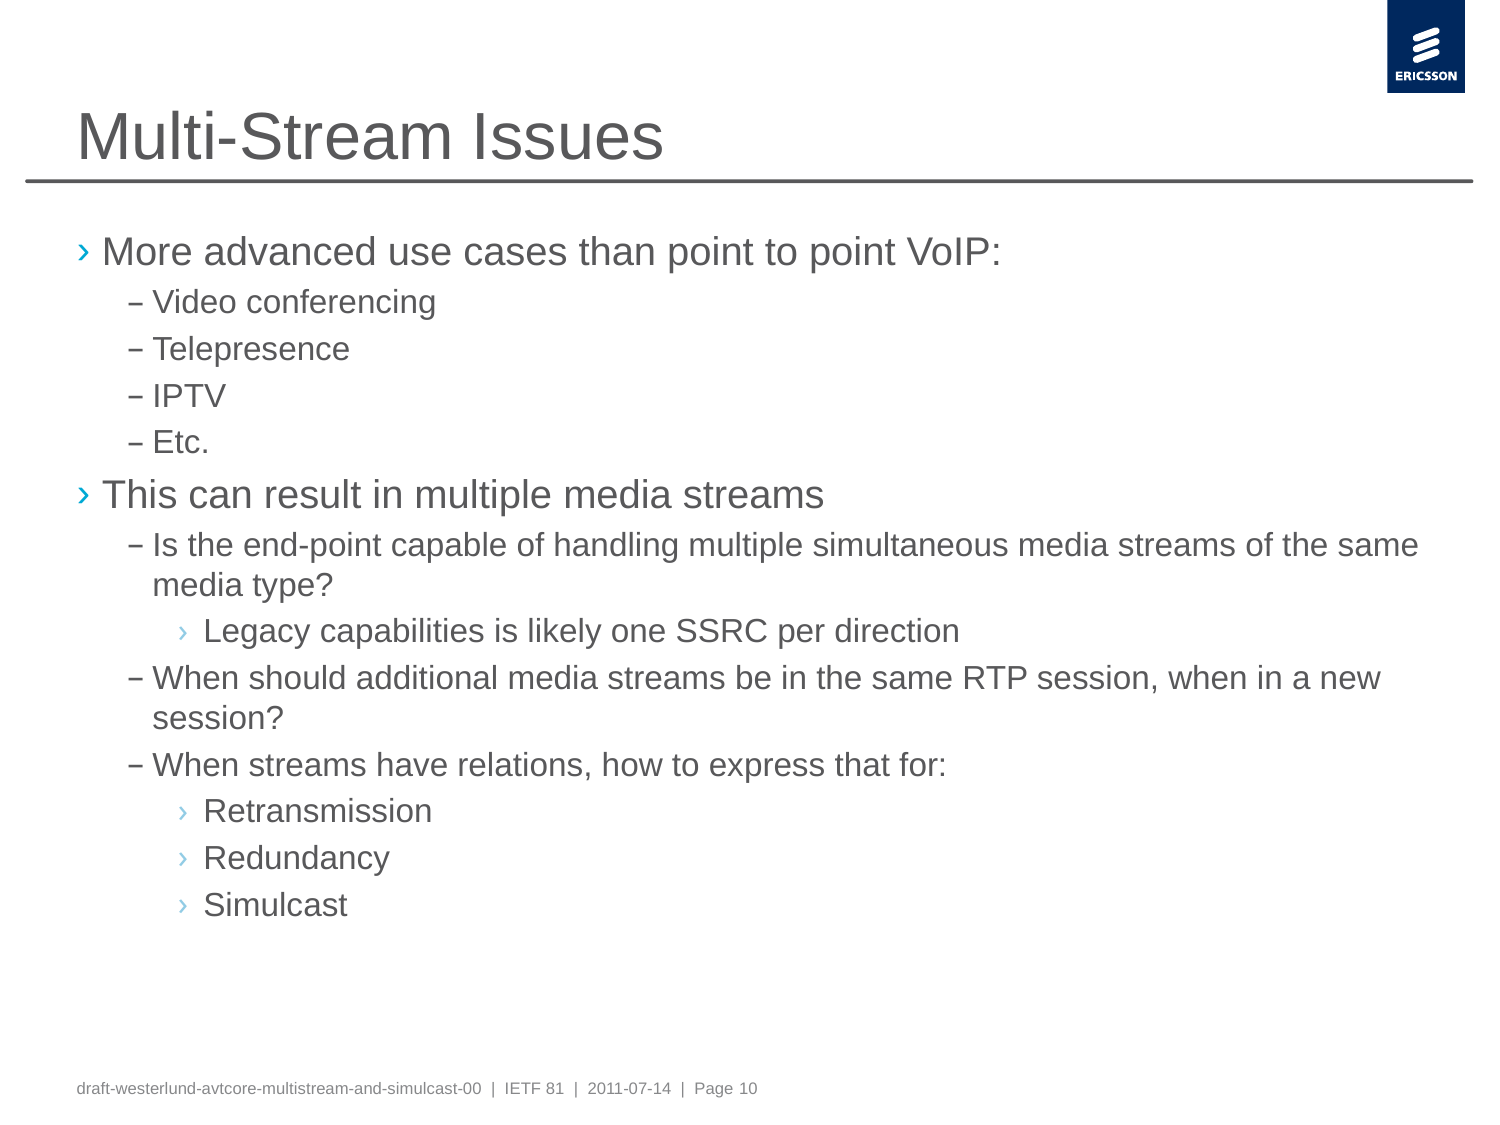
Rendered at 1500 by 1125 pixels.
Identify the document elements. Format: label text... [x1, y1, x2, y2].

list More advanced use cases than point to point VoIP: Video conferencing Telepresence IPTV Etc. This can result in multiple media streams Is the end-point capable of handling multiple simultaneous media streams of the same media type? Legacy capabilities is likely one SSRC per direction When should additional media streams be in the same RTP session, when in a new session? When streams have relations, how to express that for: Retransmission Redundancy Simulcast [64, 225, 1436, 929]
title Multi-Stream Issues [64, 91, 1349, 173]
